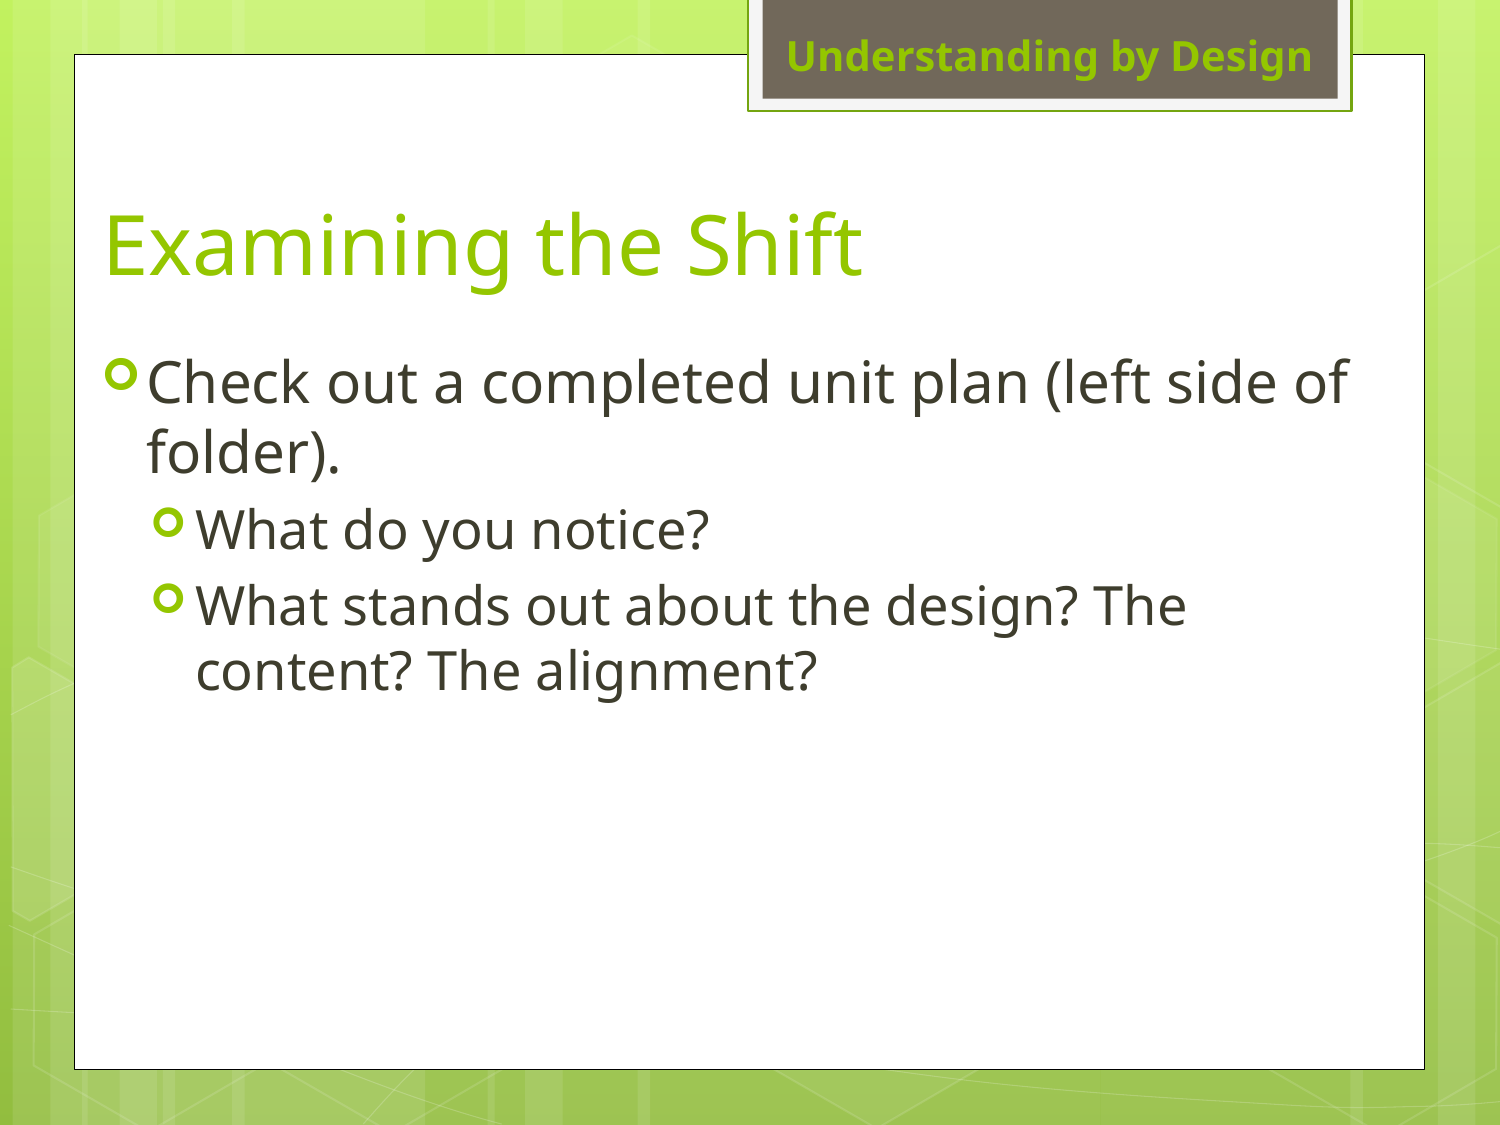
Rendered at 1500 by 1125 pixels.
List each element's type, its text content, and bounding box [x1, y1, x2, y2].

list Check out a completed unit plan (left side of folder). What do you notice? What stands out about the design? The content? The alignment? [75, 337, 1425, 1050]
title Examining the Shift [87, 112, 1240, 300]
